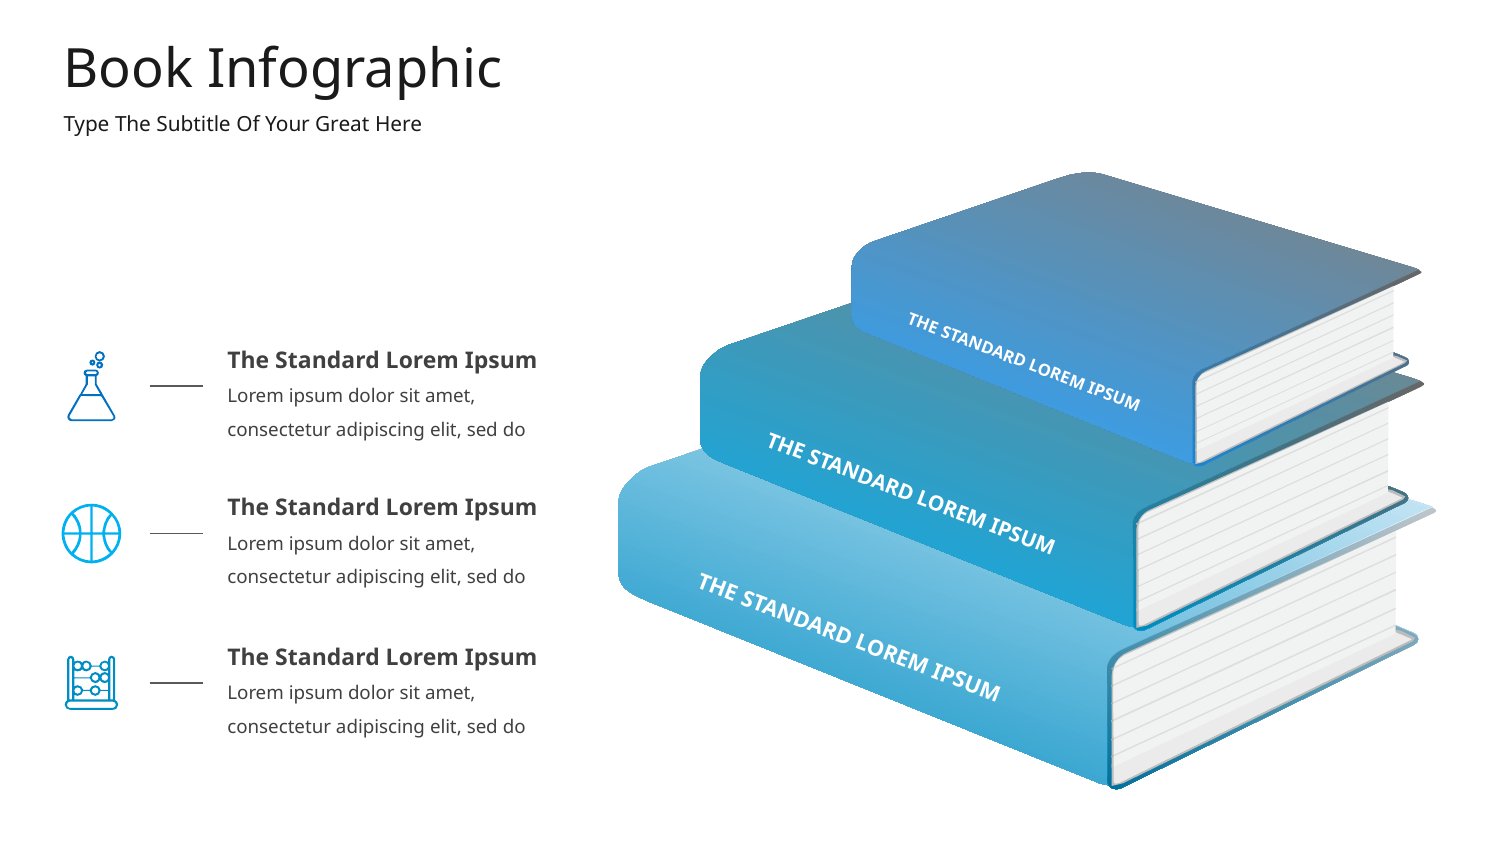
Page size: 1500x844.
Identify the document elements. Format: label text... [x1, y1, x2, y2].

title Book Infographic [63, 25, 1437, 107]
text_box [64, 655, 119, 710]
text_box The Standard Lorem Ipsum Lorem ipsum dolor sit amet, consectetur adipiscing elit, sed do [227, 628, 567, 738]
text_box [61, 503, 122, 564]
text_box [618, 172, 1437, 790]
list Type The Subtitle Of Your Great Here [63, 108, 1437, 138]
text_box The Standard Lorem Ipsum Lorem ipsum dolor sit amet, consectetur adipiscing elit, sed do [227, 331, 567, 441]
text_box The Standard Lorem Ipsum Lorem ipsum dolor sit amet, consectetur adipiscing elit, sed do [227, 479, 567, 588]
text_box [66, 350, 116, 422]
